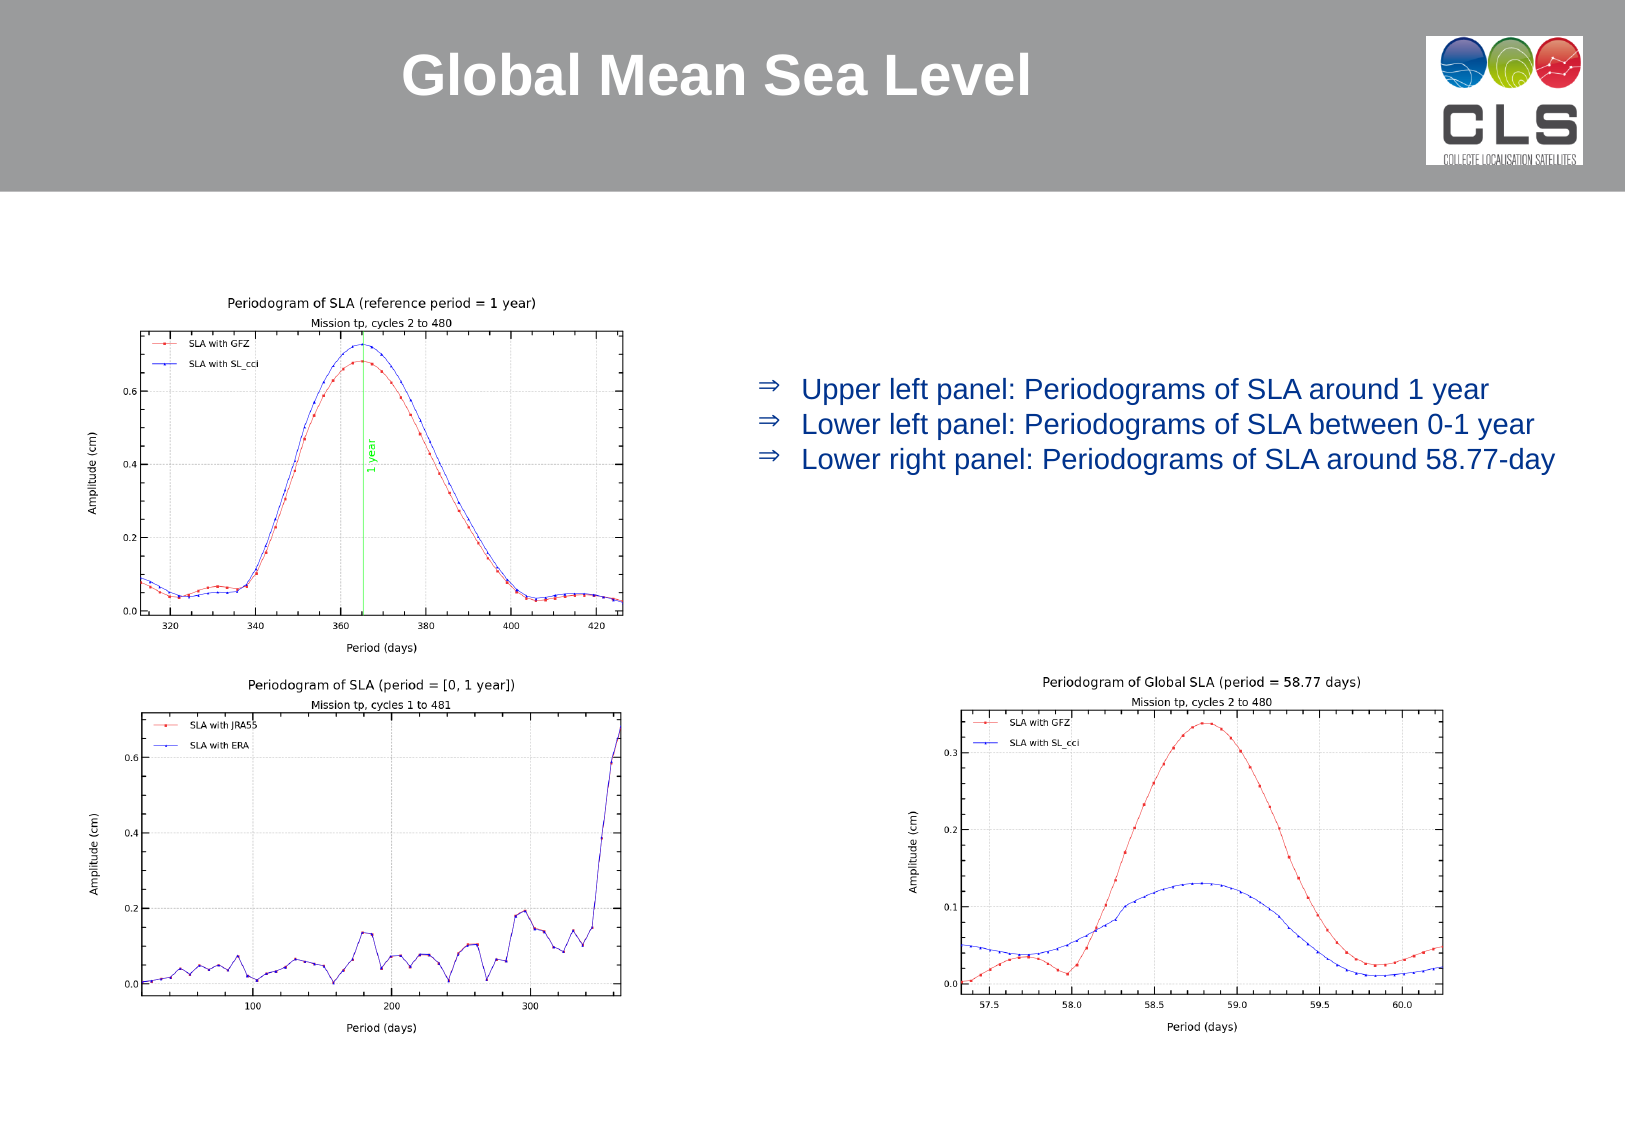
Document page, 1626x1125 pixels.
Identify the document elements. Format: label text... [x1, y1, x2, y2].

picture [65, 281, 643, 1045]
text_box Global Mean Sea Level [386, 40, 1162, 119]
text_box Upper left panel: Periodograms of SLA around 1 year Lower left panel: Periodograms of SLA between 0-1 year Lower right panel: Periodograms of SLA around 58.77-day [743, 362, 1599, 518]
picture [1426, 36, 1583, 165]
picture [886, 660, 1463, 1044]
